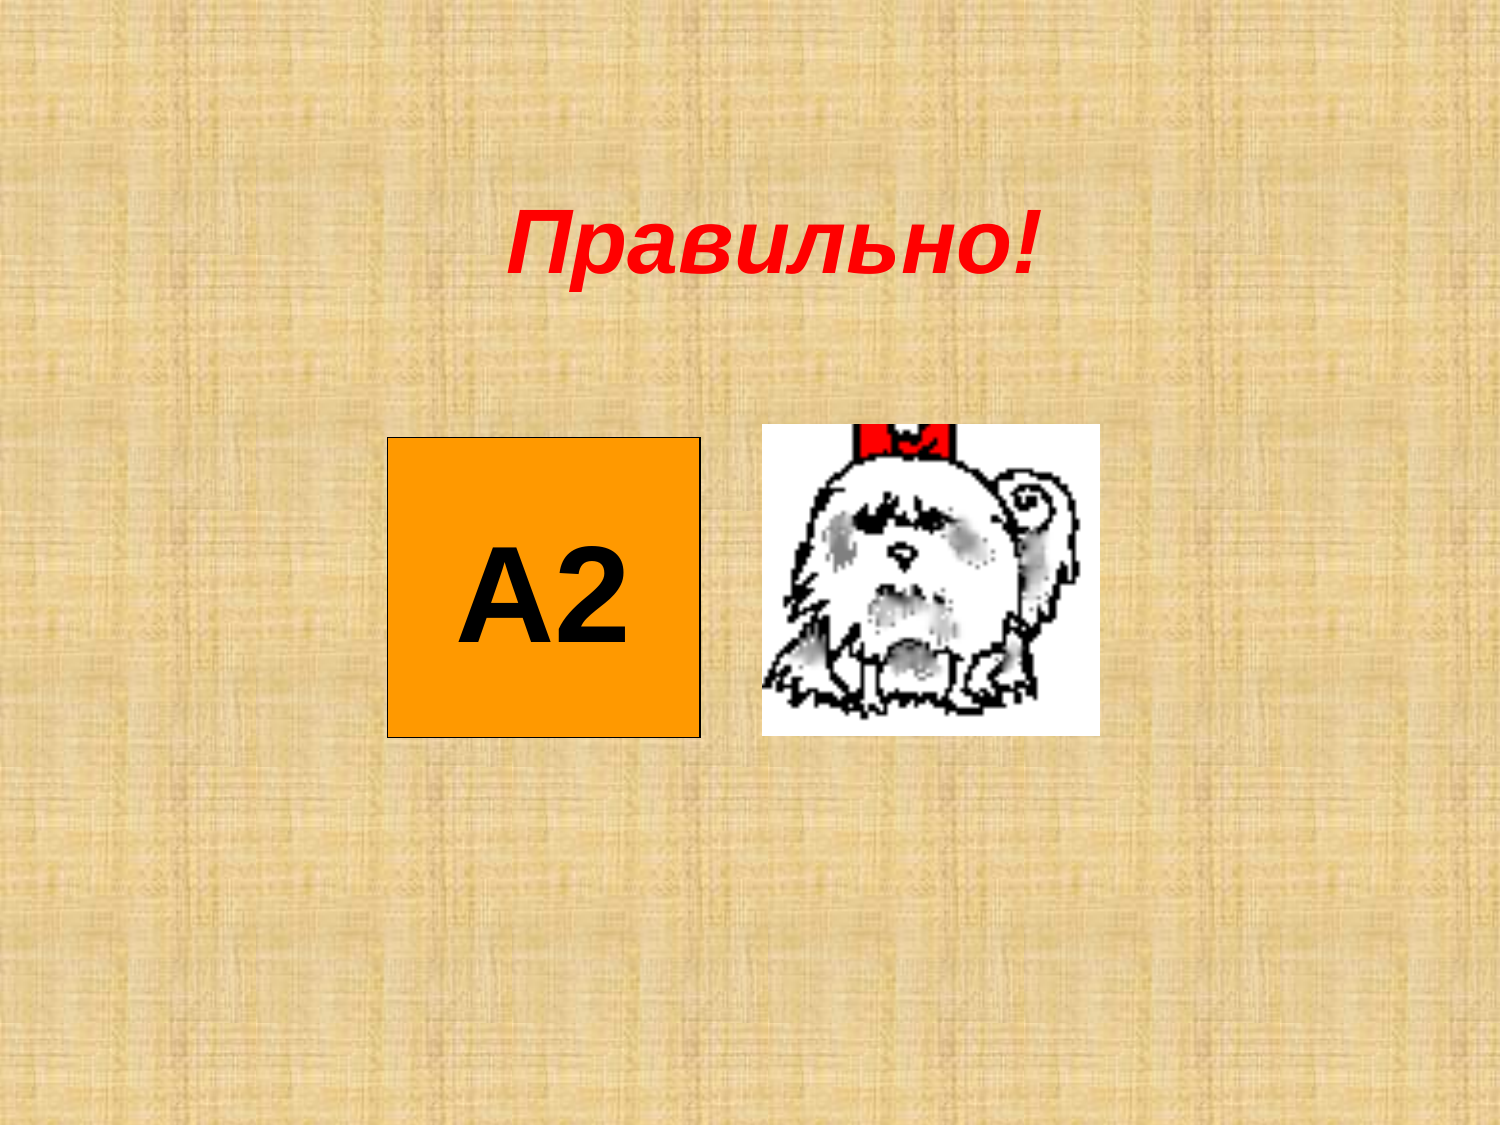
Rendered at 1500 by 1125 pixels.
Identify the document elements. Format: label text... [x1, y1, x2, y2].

picture [0, 0, 1500, 1125]
text_box Правильно! [387, 174, 1163, 300]
text_box А2 [387, 437, 700, 738]
